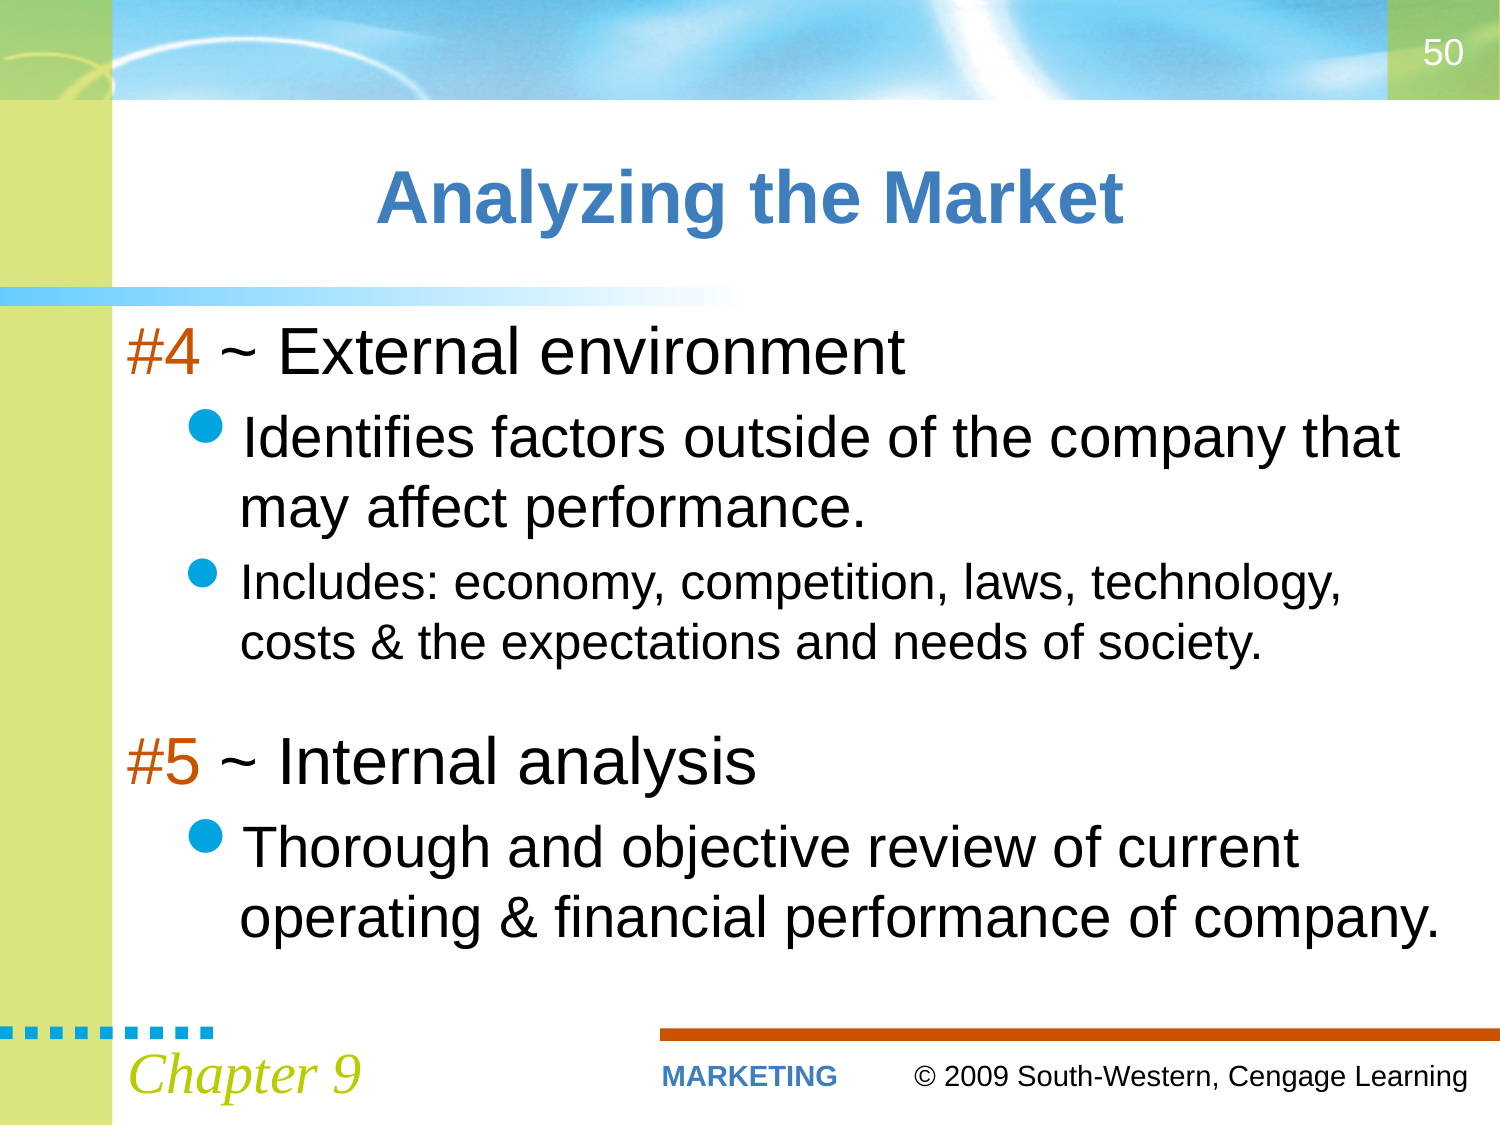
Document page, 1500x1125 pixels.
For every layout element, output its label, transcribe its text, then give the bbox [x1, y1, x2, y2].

slide_number 50 [1387, 0, 1500, 101]
title Analyzing the Market [112, 99, 1388, 288]
footer Chapter 9 [112, 1026, 638, 1113]
list #4 ~ External environment Identifies factors outside of the company that may affect performance. Includes: economy, competition, laws, technology, costs & the expectations and needs of society. #5 ~ Internal analysis Thorough and objective review of current operating & financial performance of company. [112, 299, 1476, 1026]
